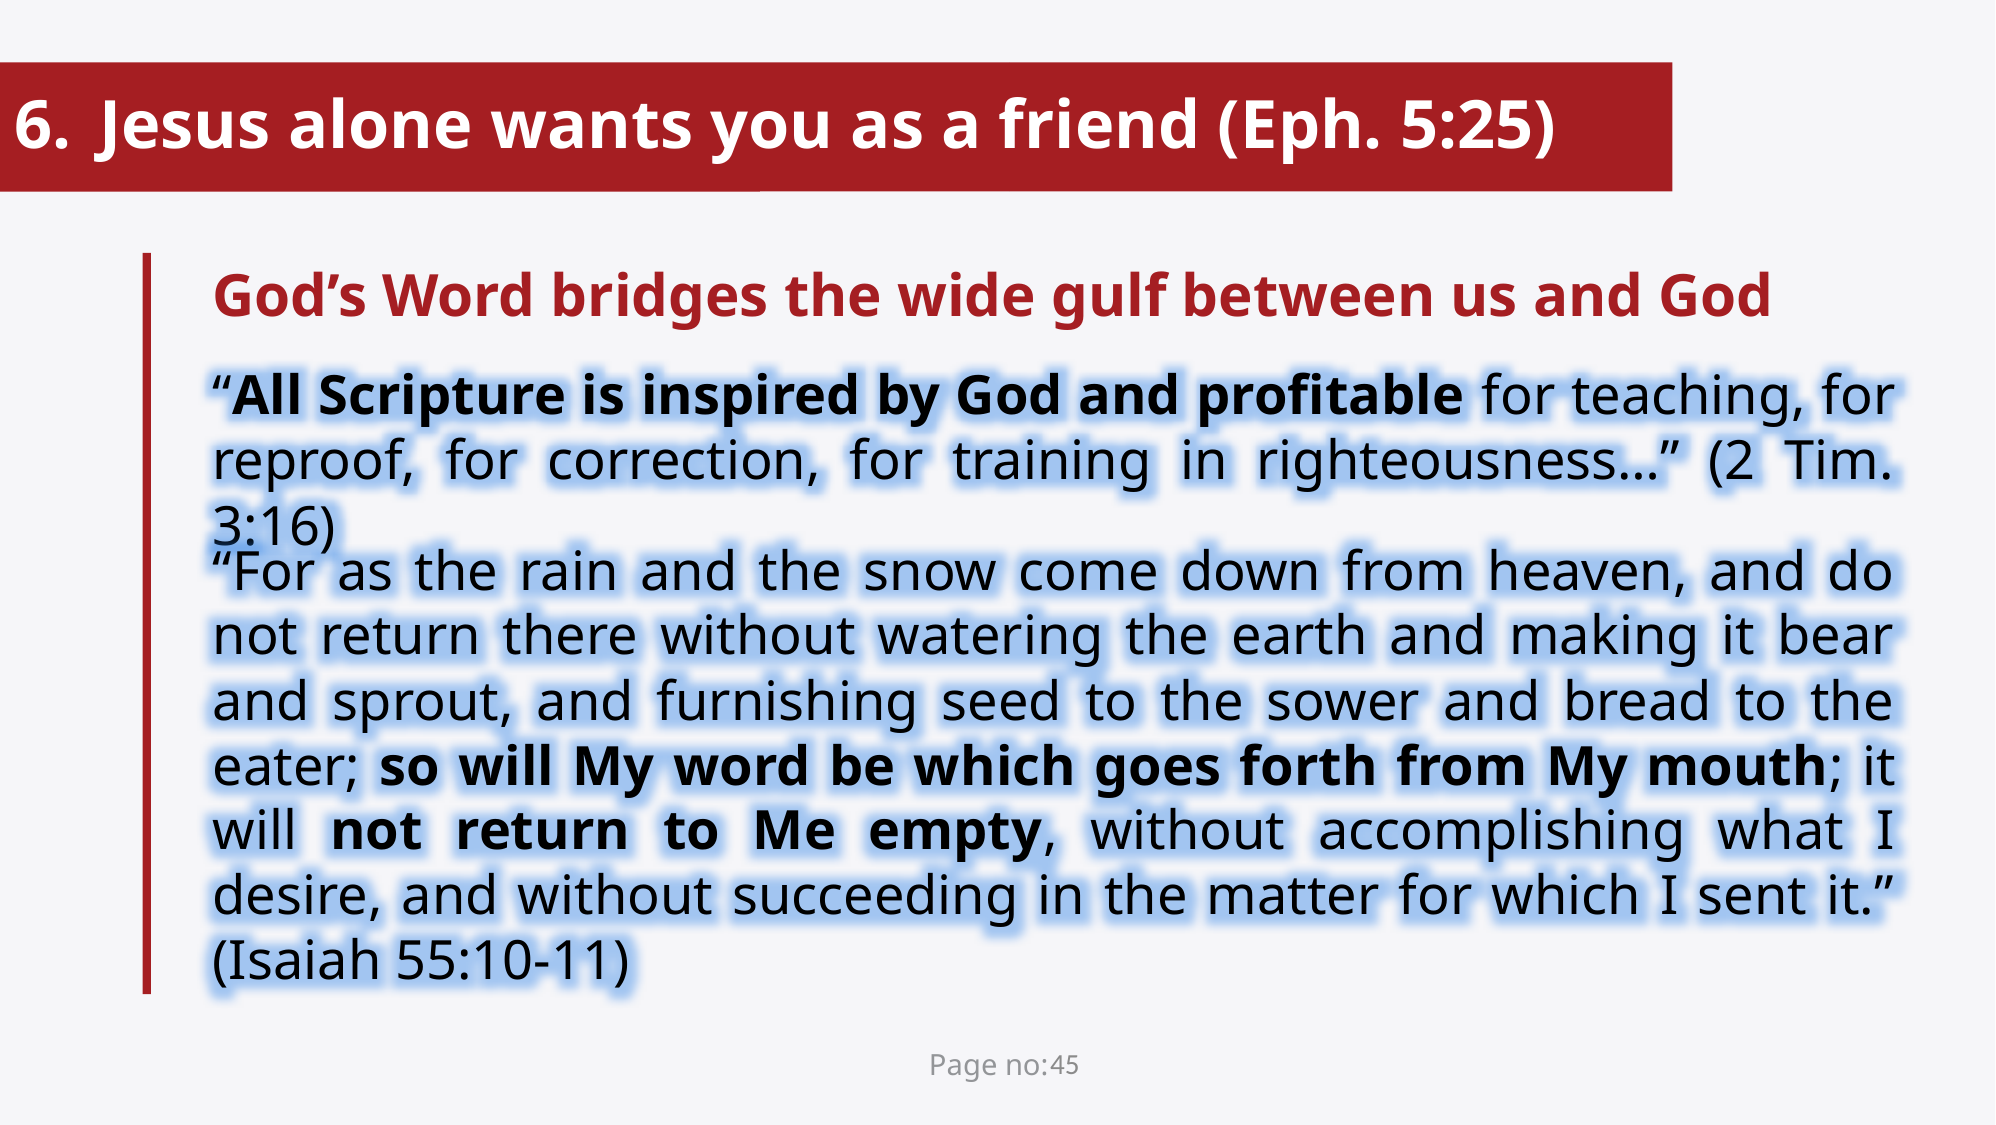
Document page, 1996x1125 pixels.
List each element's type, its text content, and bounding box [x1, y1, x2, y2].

text_box “For as the rain and the snow come down from heaven, and do not return there without watering the earth and making it bear and sprout, and furnishing seed to the sower and bread to the eater; so will My word be which goes forth from My mouth; it will not return to Me empty, without accomplishing what I desire, and without succeeding in the matter for which I sent it.” (Isaiah 55:10-11) [198, 528, 1911, 998]
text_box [0, 62, 1711, 192]
text_box “All Scripture is inspired by God and profitable for teaching, for reproof, for correction, for training in righteousness…” (2 Tim. 3:16) [198, 353, 1911, 513]
text_box God’s Word bridges the wide gulf between us and God [197, 250, 1960, 336]
